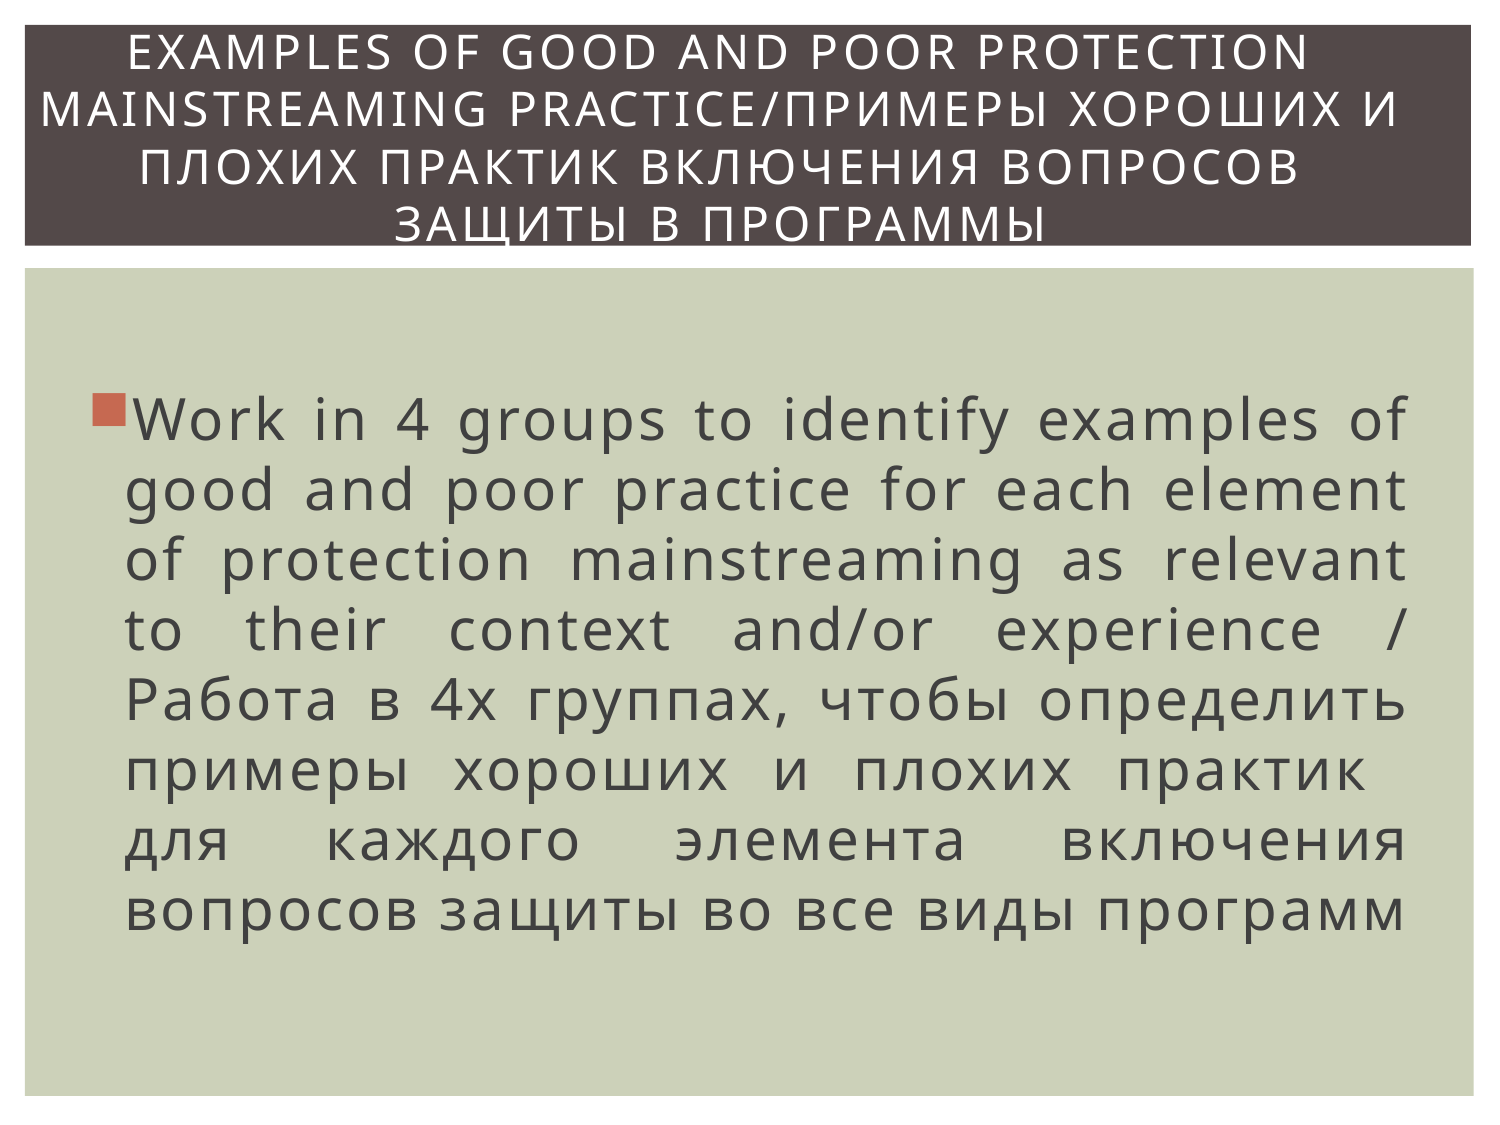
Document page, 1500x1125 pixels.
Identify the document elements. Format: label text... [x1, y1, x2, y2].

list Work in 4 groups to identify examples of good and poor practice for each element of protection mainstreaming as relevant to their context and/or experience / Работа в 4х группах, чтобы определить примеры хороших и плохих практик для каждого элемента включения вопросов защиты во все виды программ [64, 375, 1427, 1098]
title Examples of good and poor protection mainstreaming practice/Примеры хороших и плохих практик включения вопросов защиты в программы [15, 50, 1428, 223]
